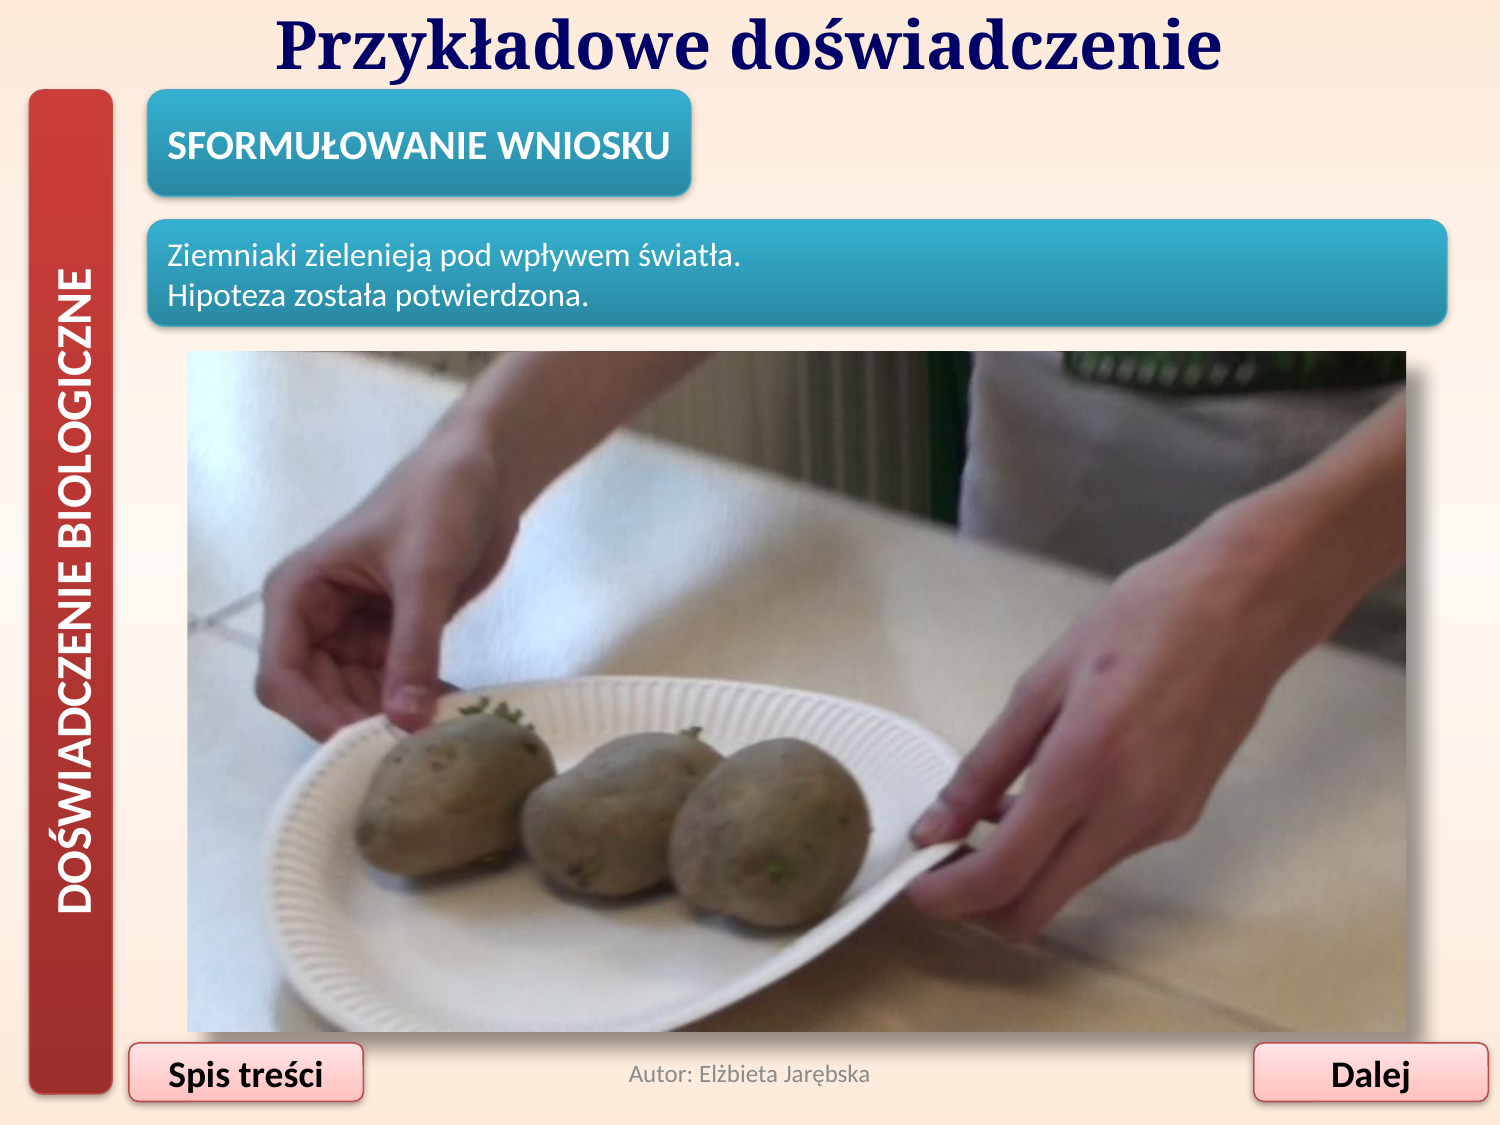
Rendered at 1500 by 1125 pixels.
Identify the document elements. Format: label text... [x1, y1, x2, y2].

text_box Przykładowe doświadczenie [64, 0, 1436, 91]
footer Autor: Elżbieta Jarębska [512, 1042, 988, 1103]
text_box Ziemniaki zielenieją pod wpływem światła. Hipoteza została potwierdzona. [146, 219, 1448, 327]
text_box SFORMUŁOWANIE WNIOSKU [146, 91, 692, 198]
text_box Dalej [1253, 1042, 1490, 1103]
text_box DOŚWIADCZENIE BIOLOGICZNE [28, 89, 113, 1095]
text_box [185, 349, 1408, 1033]
text_box Spis treści [128, 1042, 365, 1103]
